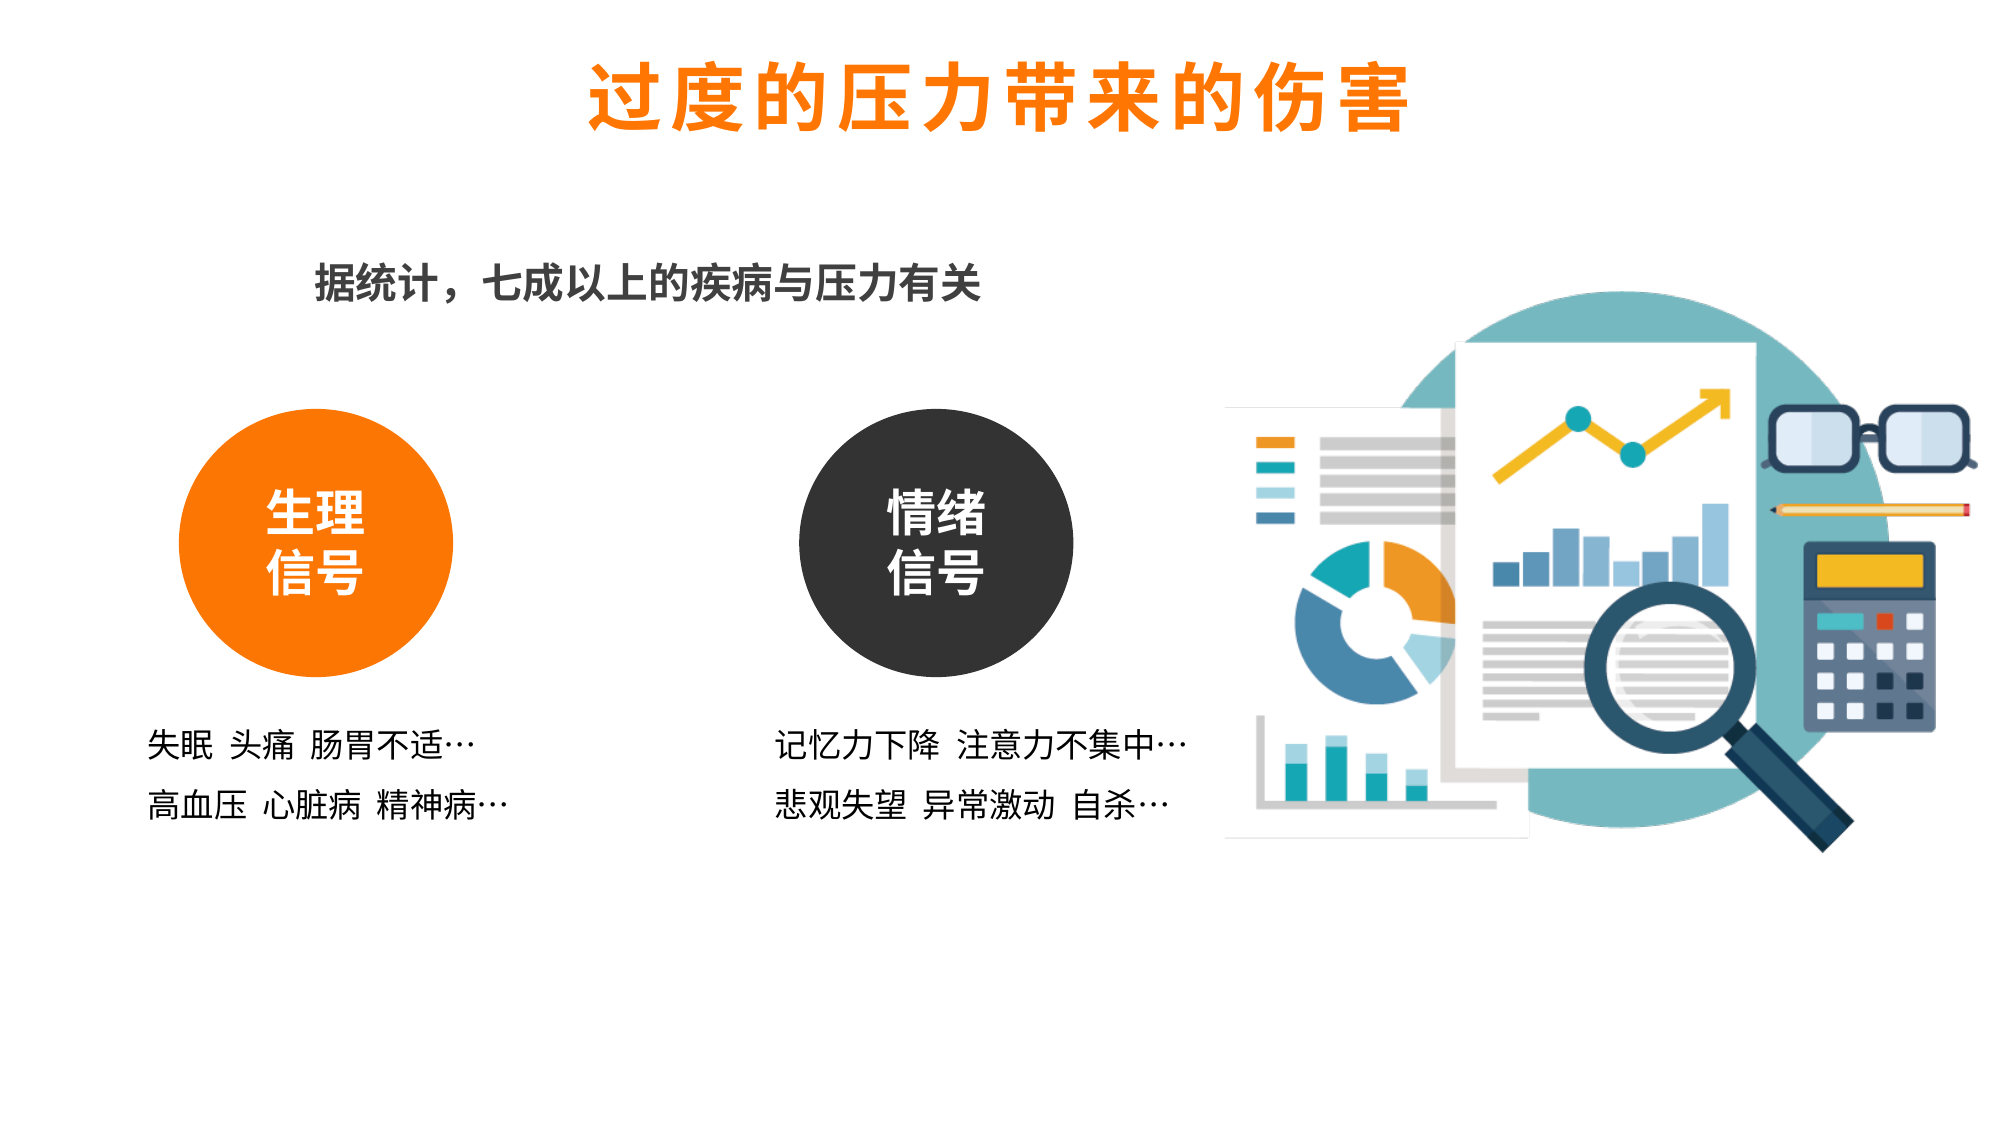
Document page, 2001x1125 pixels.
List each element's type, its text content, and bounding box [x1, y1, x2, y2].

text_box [178, 408, 454, 678]
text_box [798, 408, 1074, 678]
text_box 过度的压力带来的伤害 [360, 42, 1639, 148]
text_box 据统计，七成以上的疾病与压力有关 [299, 248, 998, 314]
text_box 失眠 头痛 肠胃不适… 高血压 心脏病 精神病… [132, 697, 570, 832]
picture [1224, 291, 1979, 853]
text_box 记忆力下降 注意力不集中… 悲观失望 异常激动 自杀… [760, 697, 1219, 832]
